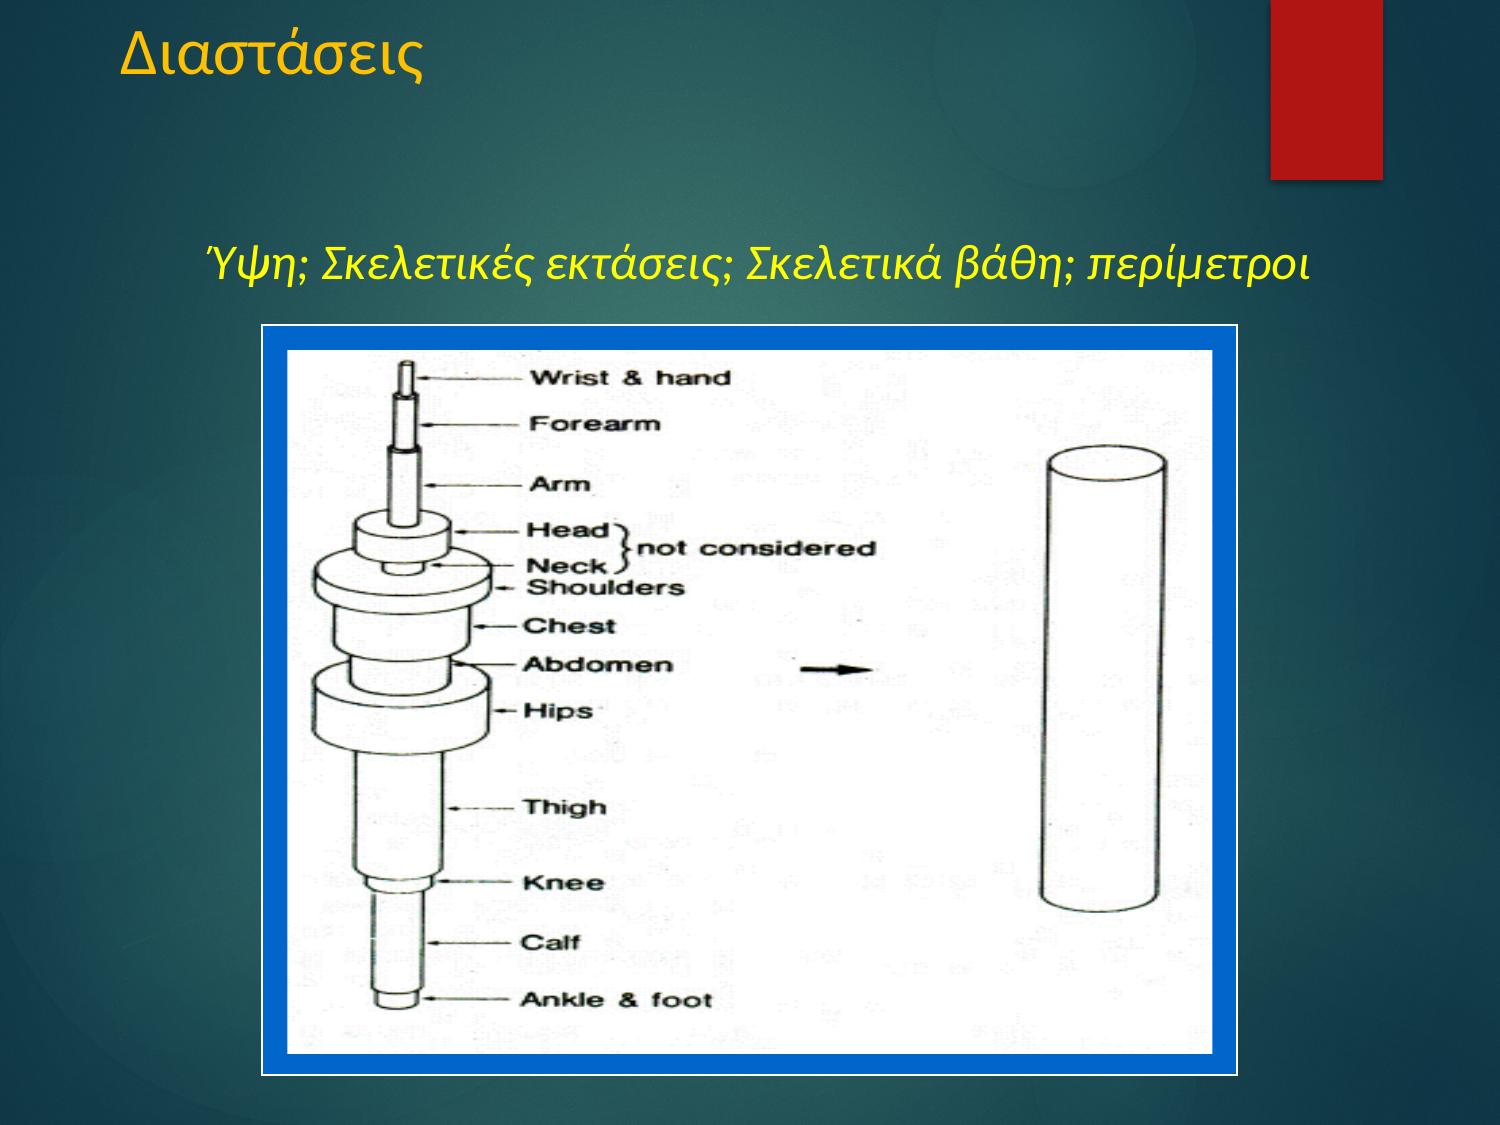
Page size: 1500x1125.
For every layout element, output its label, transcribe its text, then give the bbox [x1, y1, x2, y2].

text_box [262, 324, 1238, 1075]
picture [287, 349, 1213, 1054]
text_box Ύψη; Σκελετικές εκτάσεις; Σκελετικά βάθη; περίμετροι [195, 222, 1327, 298]
title Διαστάσεις [105, 0, 1381, 188]
